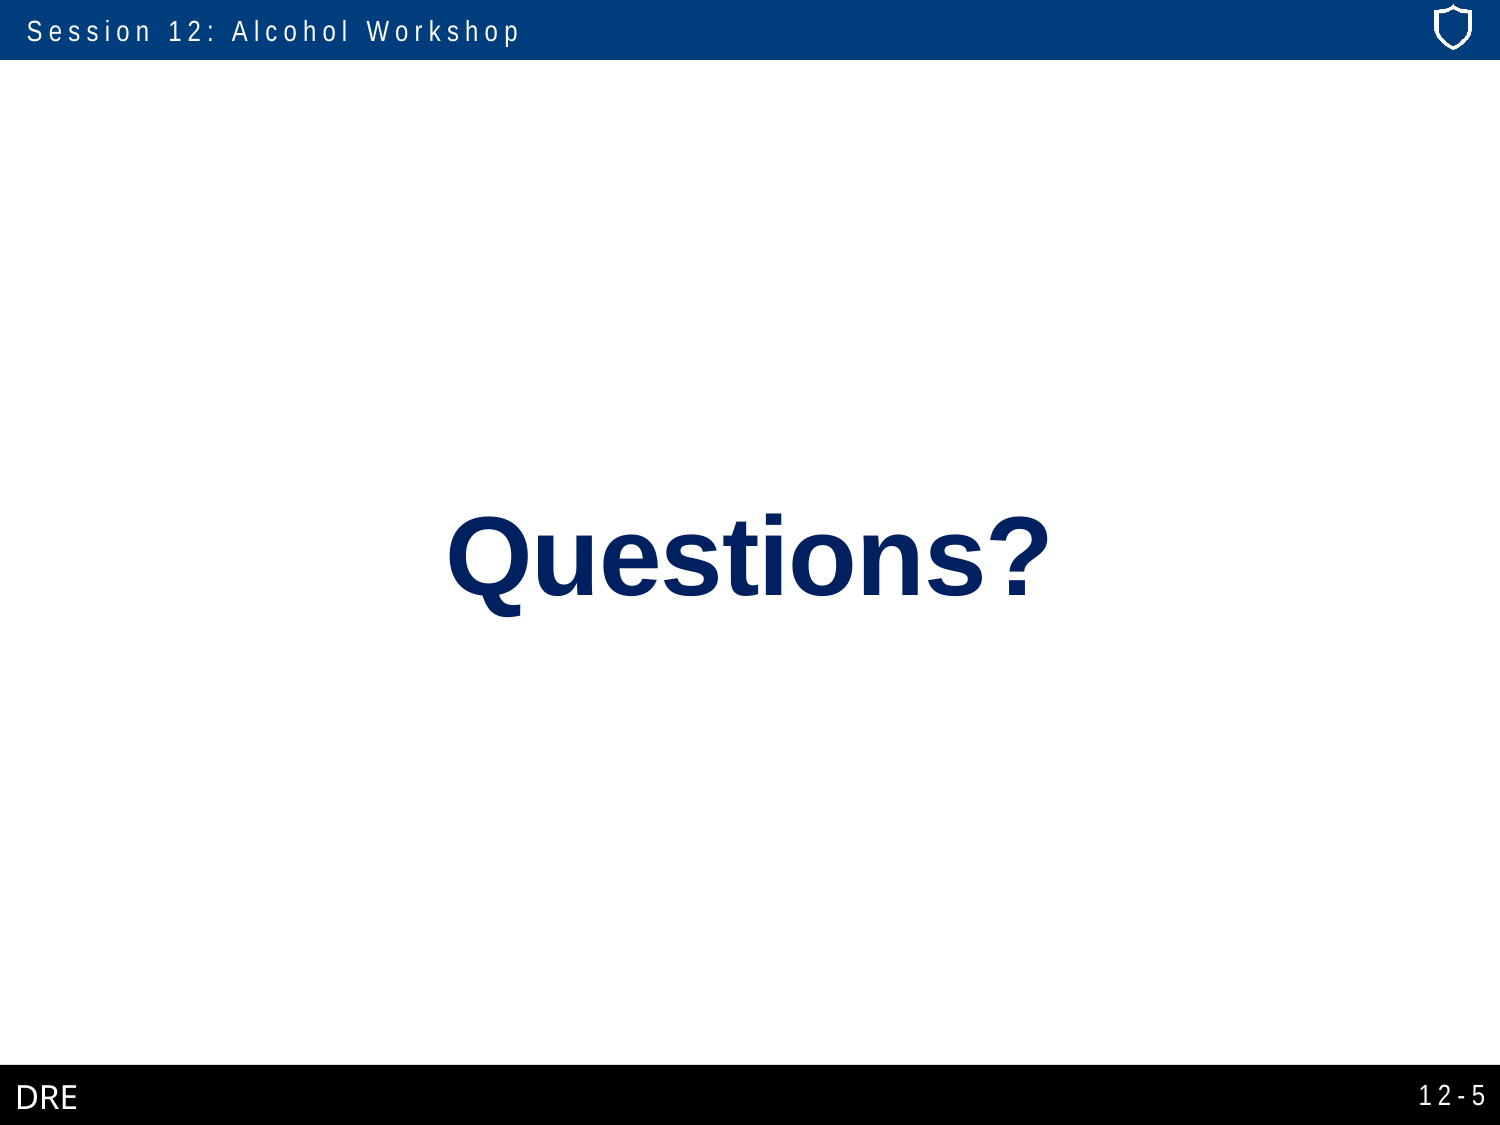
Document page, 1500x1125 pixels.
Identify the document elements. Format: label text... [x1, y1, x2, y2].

slide_number 12-5 [1121, 1064, 1500, 1124]
title Questions? [0, 57, 1500, 1065]
picture [1434, 4, 1472, 50]
